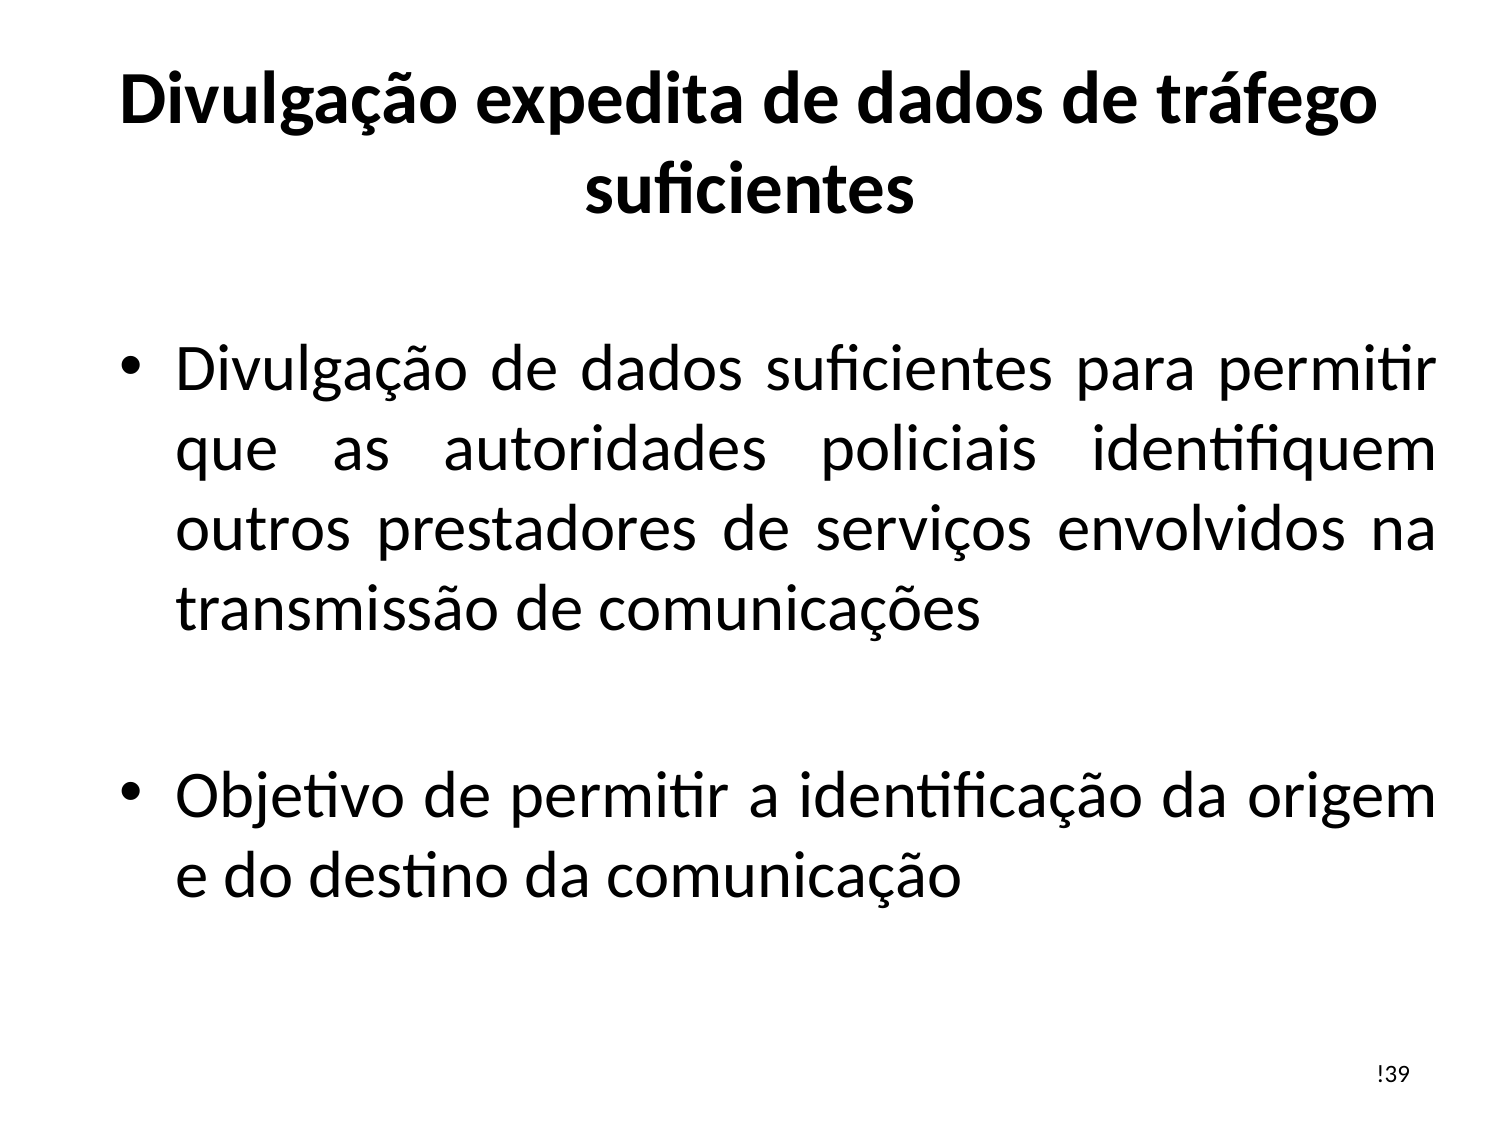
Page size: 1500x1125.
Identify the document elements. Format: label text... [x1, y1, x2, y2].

list Divulgação de dados suficientes para permitir que as autoridades policiais identifiquem outros prestadores de serviços envolvidos na transmissão de comunicações Objetivo de permitir a identificação da origem e do destino da comunicação [103, 316, 1455, 960]
slide_number !39 [1074, 1042, 1425, 1103]
title Divulgação expedita de dados de tráfego suficientes [74, 44, 1426, 233]
